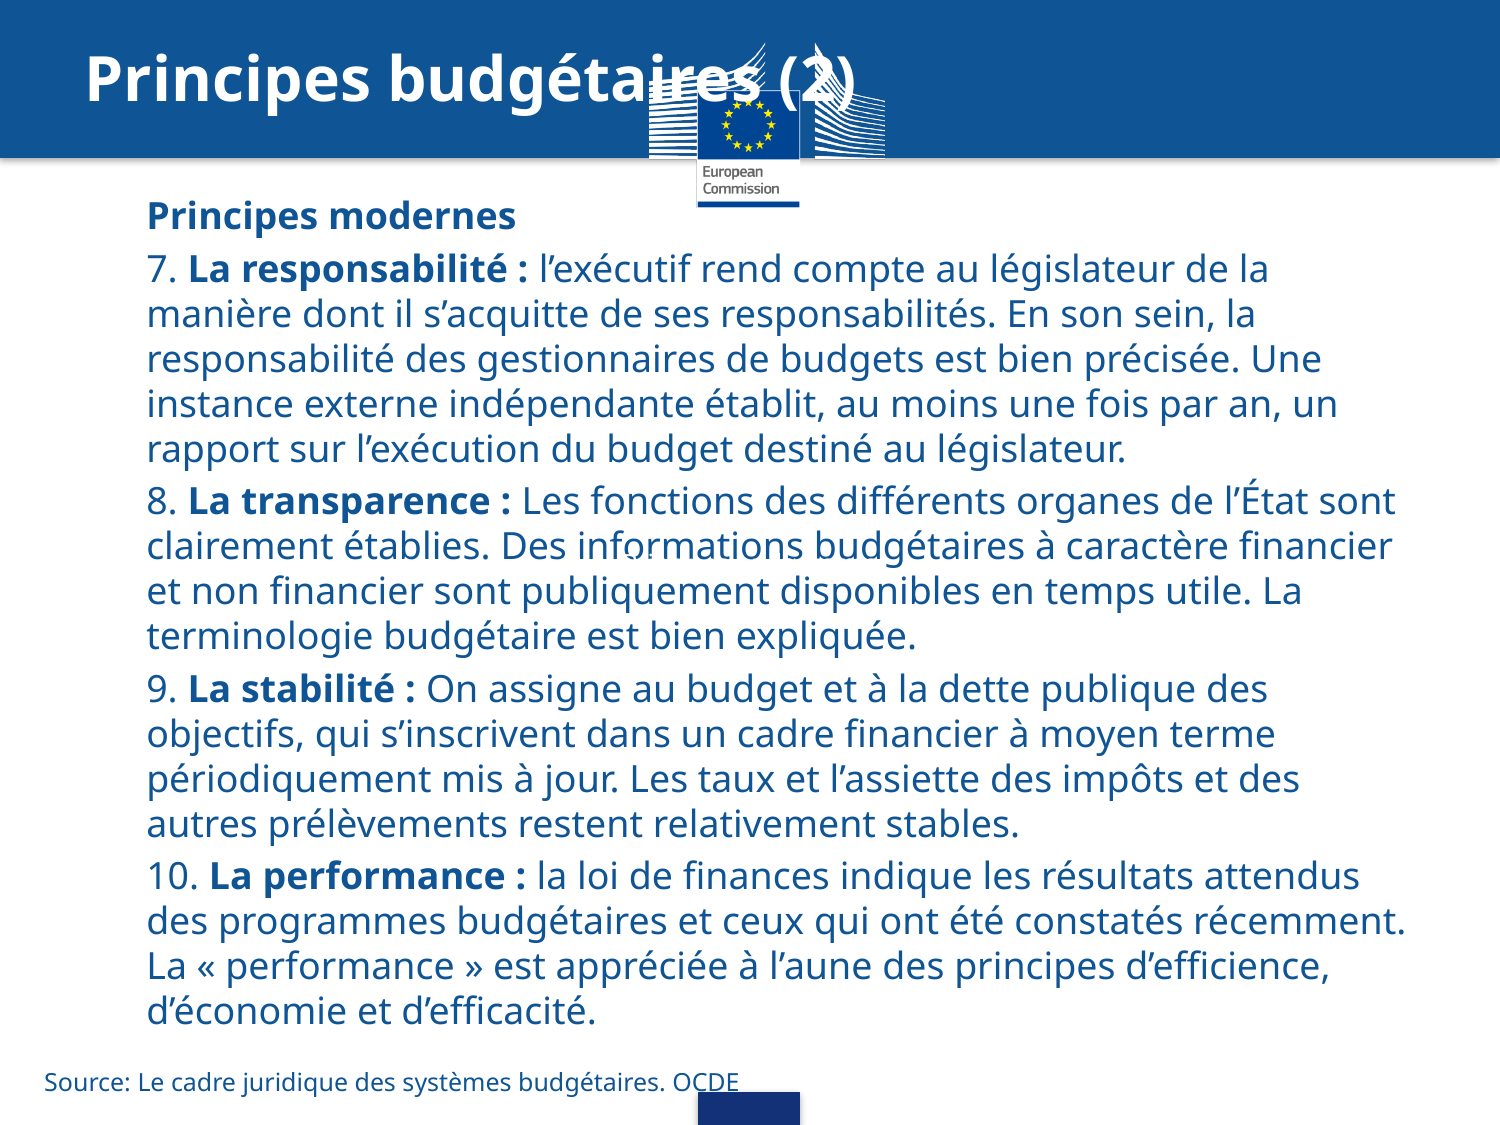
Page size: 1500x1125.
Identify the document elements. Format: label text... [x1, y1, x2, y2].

title Principes budgétaires (2) [69, 0, 1421, 154]
list Principes modernes 7. La responsabilité : l’exécutif rend compte au législateur de la manière dont il s’acquitte de ses responsabilités. En son sein, la responsabilité des gestionnaires de budgets est bien précisée. Une instance externe indépendante établit, au moins une fois par an, un rapport sur l’exécution du budget destiné au législateur. 8. La transparence : Les fonctions des différents organes de l’État sont clairement établies. Des informations budgétaires à caractère financier et non financier sont publiquement disponibles en temps utile. La terminologie budgétaire est bien expliquée. 9. La stabilité : On assigne au budget et à la dette publique des objectifs, qui s’inscrivent dans un cadre financier à moyen terme périodiquement mis à jour. Les taux et l’assiette des impôts et des autres prélèvements restent relativement stables. 10. La performance : la loi de finances indique les résultats attendus des programmes budgétaires et ceux qui ont été constatés récemment. La « performance » est appréciée à l’aune des principes d’efficience, d’économie et d’efficacité. [74, 184, 1426, 988]
text_box Source: Le cadre juridique des systèmes budgétaires. OCDE [29, 1058, 916, 1104]
picture [649, 154, 885, 184]
text_box Principes budgétaires [607, 539, 893, 585]
